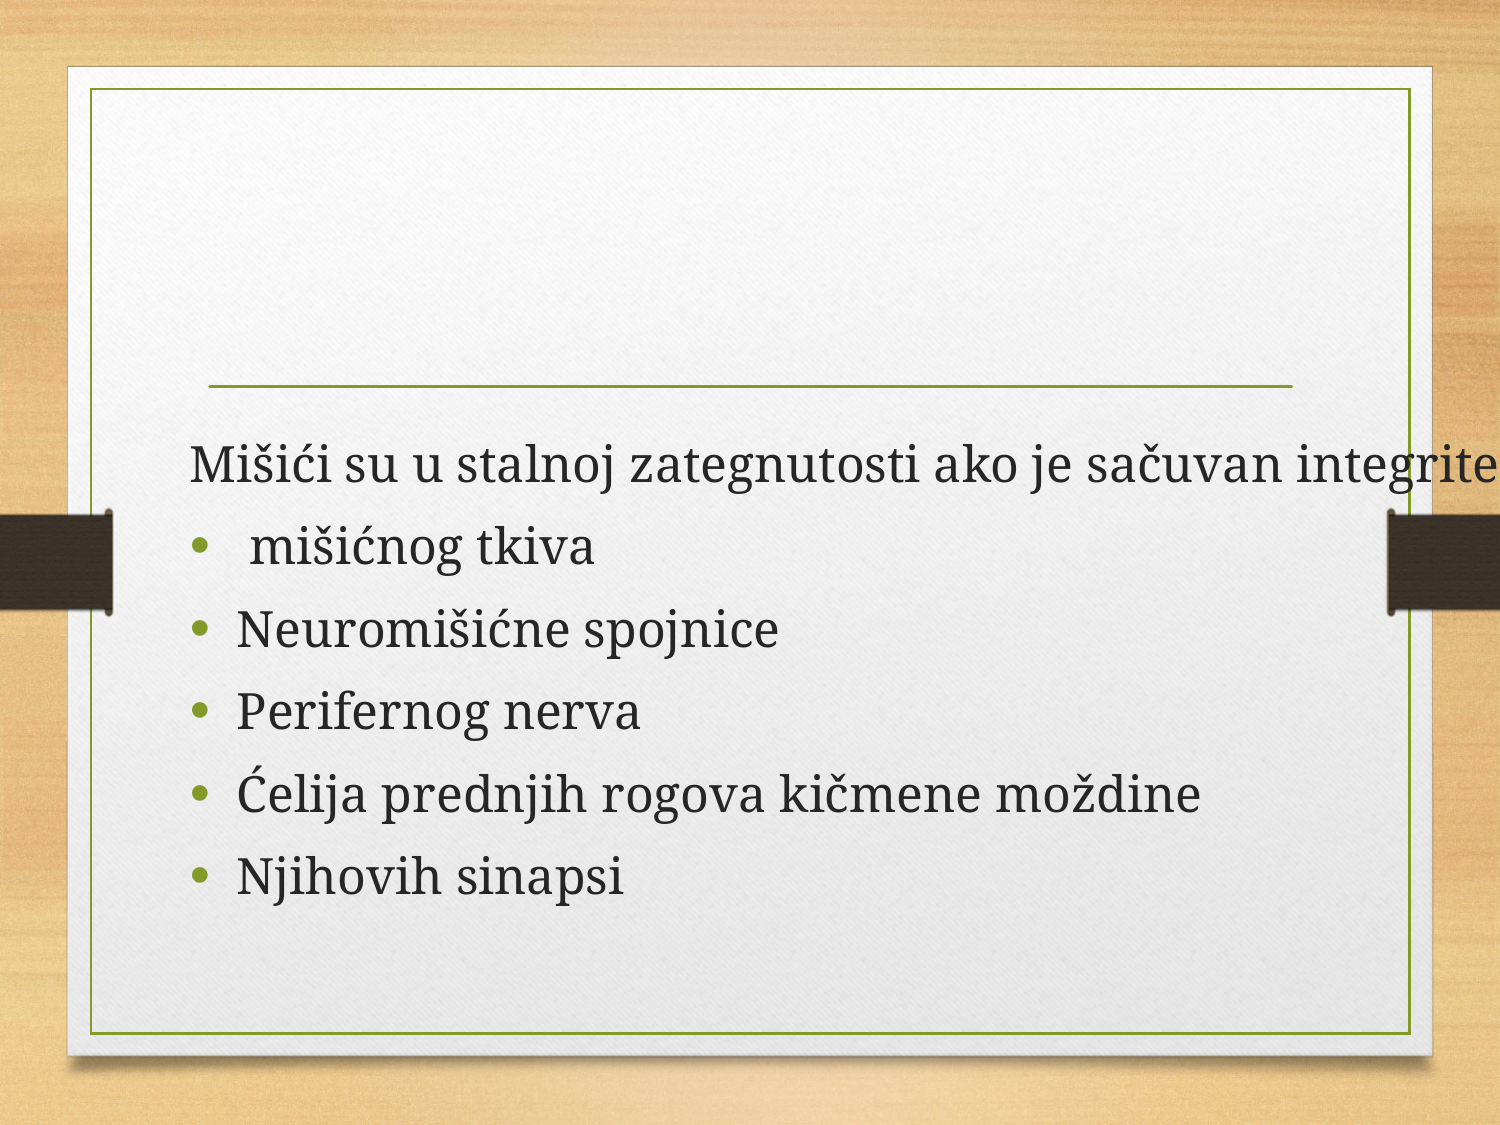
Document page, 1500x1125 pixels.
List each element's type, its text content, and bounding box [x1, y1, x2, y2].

picture [0, 0, 1500, 1125]
list Mišići su u stalnoj zategnutosti ako je sačuvan integritet: mišićnog tkiva Neuromišićne spojnice Perifernog nerva Ćelija prednjih rogova kičmene moždine Njihovih sinapsi [174, 425, 1500, 1125]
